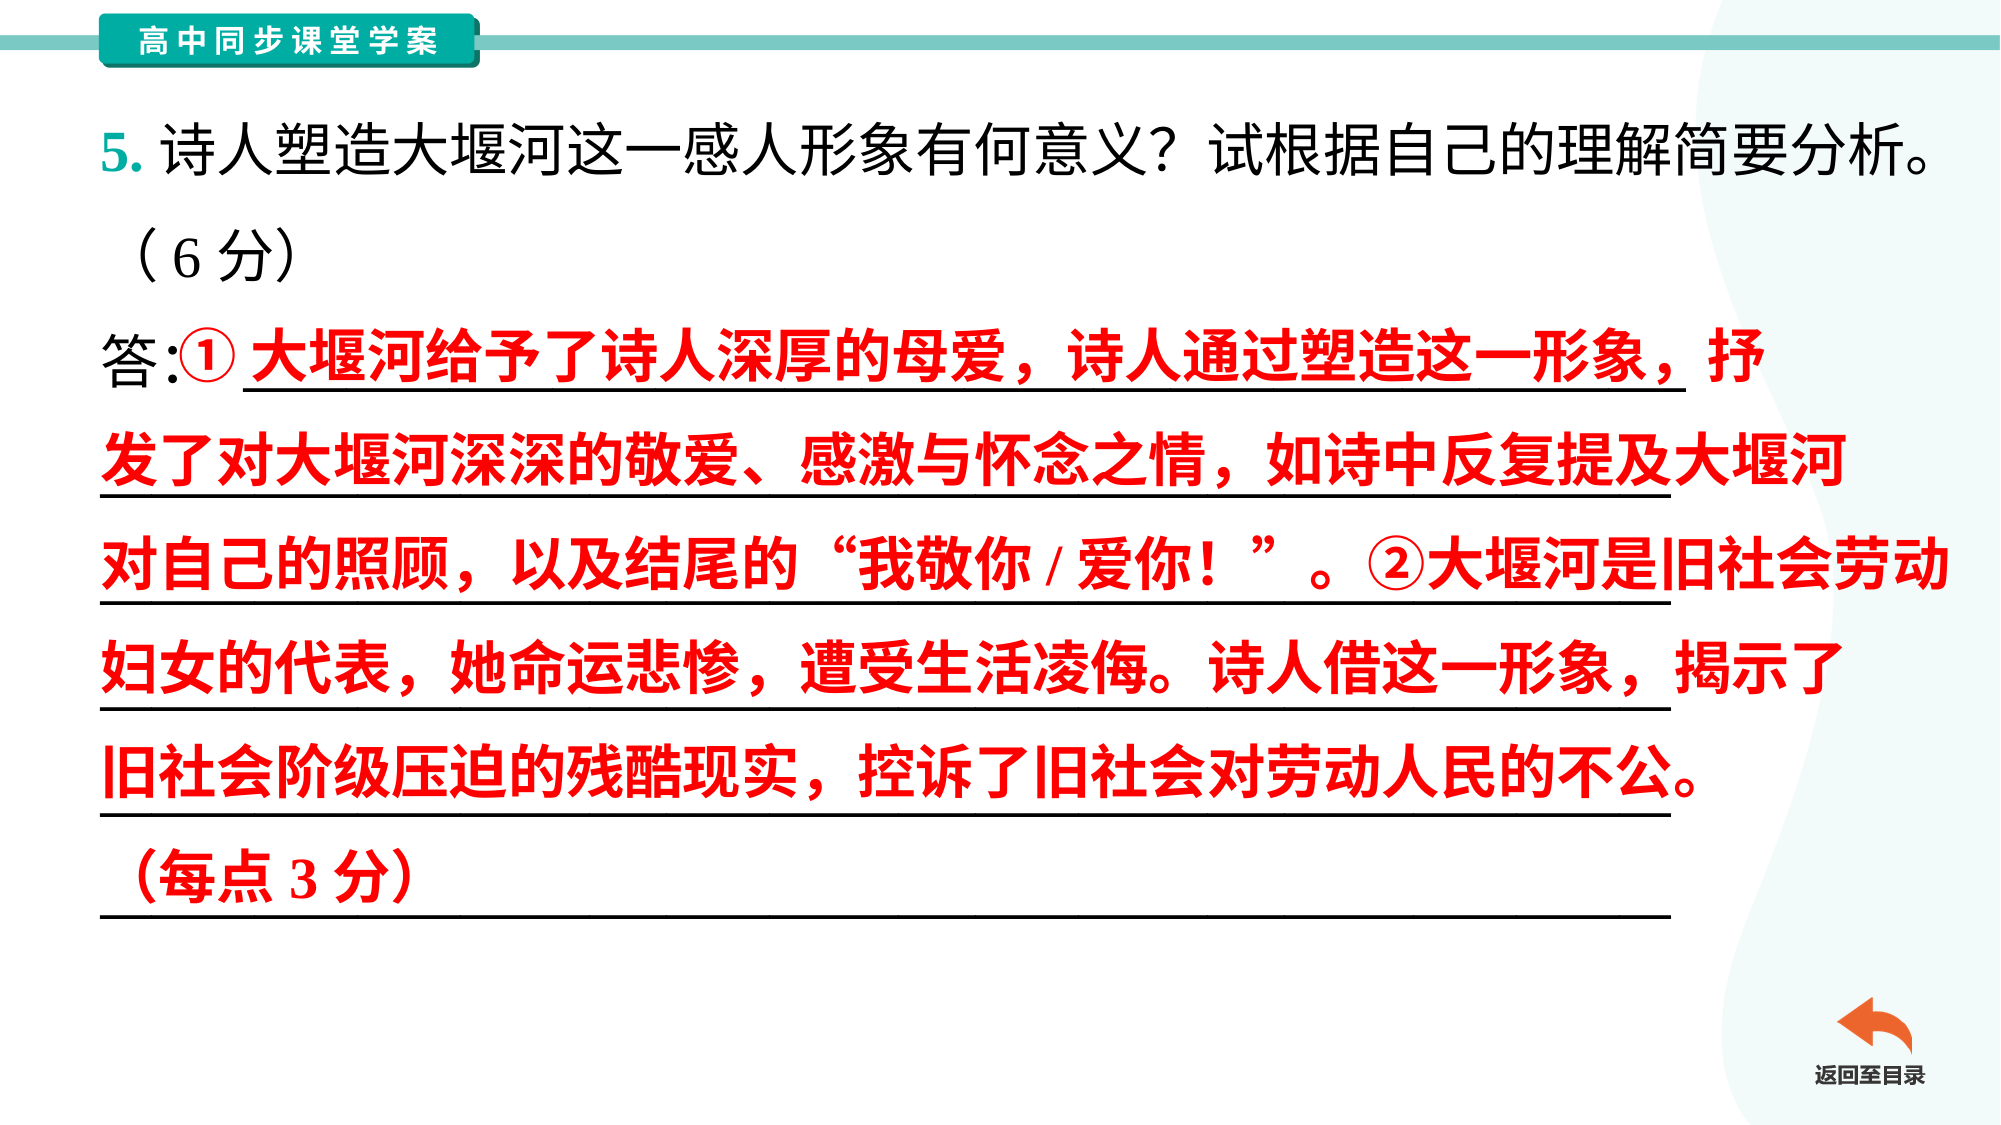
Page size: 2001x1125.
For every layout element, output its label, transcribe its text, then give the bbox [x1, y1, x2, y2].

text_box ①大堰河给予了诗人深厚的母爱，诗人通过塑造这一形象，抒 发了对大堰河深深的敬爱、感激与怀念之情，如诗中反复提及大堰河 对自己的照顾，以及结尾的“我敬你/爱你！”。②大堰河是旧社会劳动 妇女的代表，她命运悲惨，遭受生活凌侮。诗人借这一形象，揭示了 旧社会阶级压迫的残酷现实，控诉了旧社会对劳动人民的不公。 （每点3分） [100, 284, 1899, 898]
text_box 5.诗人塑造大堰河这一感人形象有何意义？试根据自己的理解简要分析。 （6分） 答： ________________________________________________________ _____________________________________________________________ _____________________________________________________________ _____________________________________________________________ _____________________________________________________________ _____________________________________________________________ [100, 76, 1899, 284]
text_box 5.诗人塑造大堰河这一感人形象有何意义？试根据自己的理解简要分析。 （6分） 答： ________________________________________________________ _____________________________________________________________ _____________________________________________________________ _____________________________________________________________ _____________________________________________________________ _____________________________________________________________ [100, 898, 1899, 907]
picture [0, 0, 2000, 1125]
